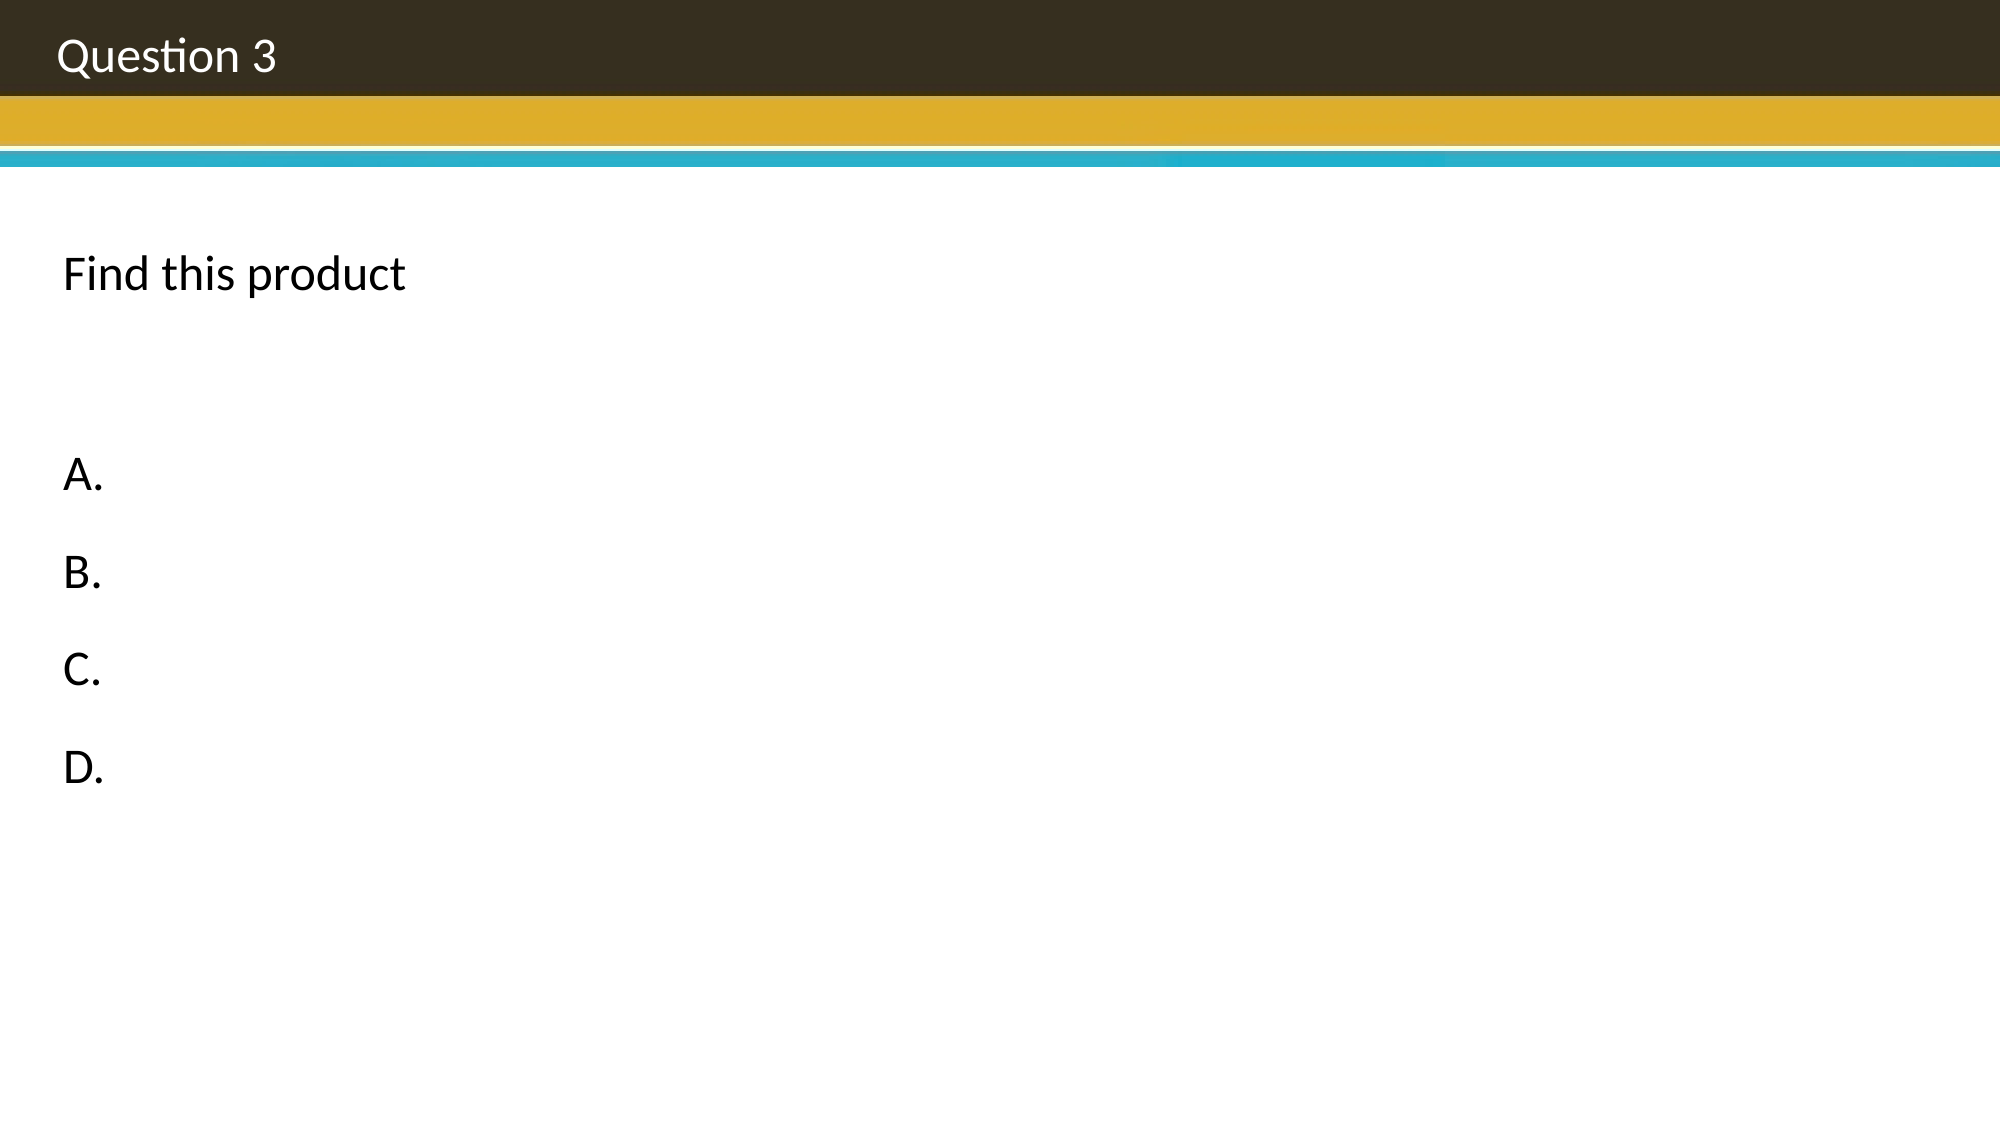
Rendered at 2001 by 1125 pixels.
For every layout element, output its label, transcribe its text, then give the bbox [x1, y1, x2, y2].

text_box Question 3 [41, 14, 293, 90]
picture [0, 0, 2000, 167]
